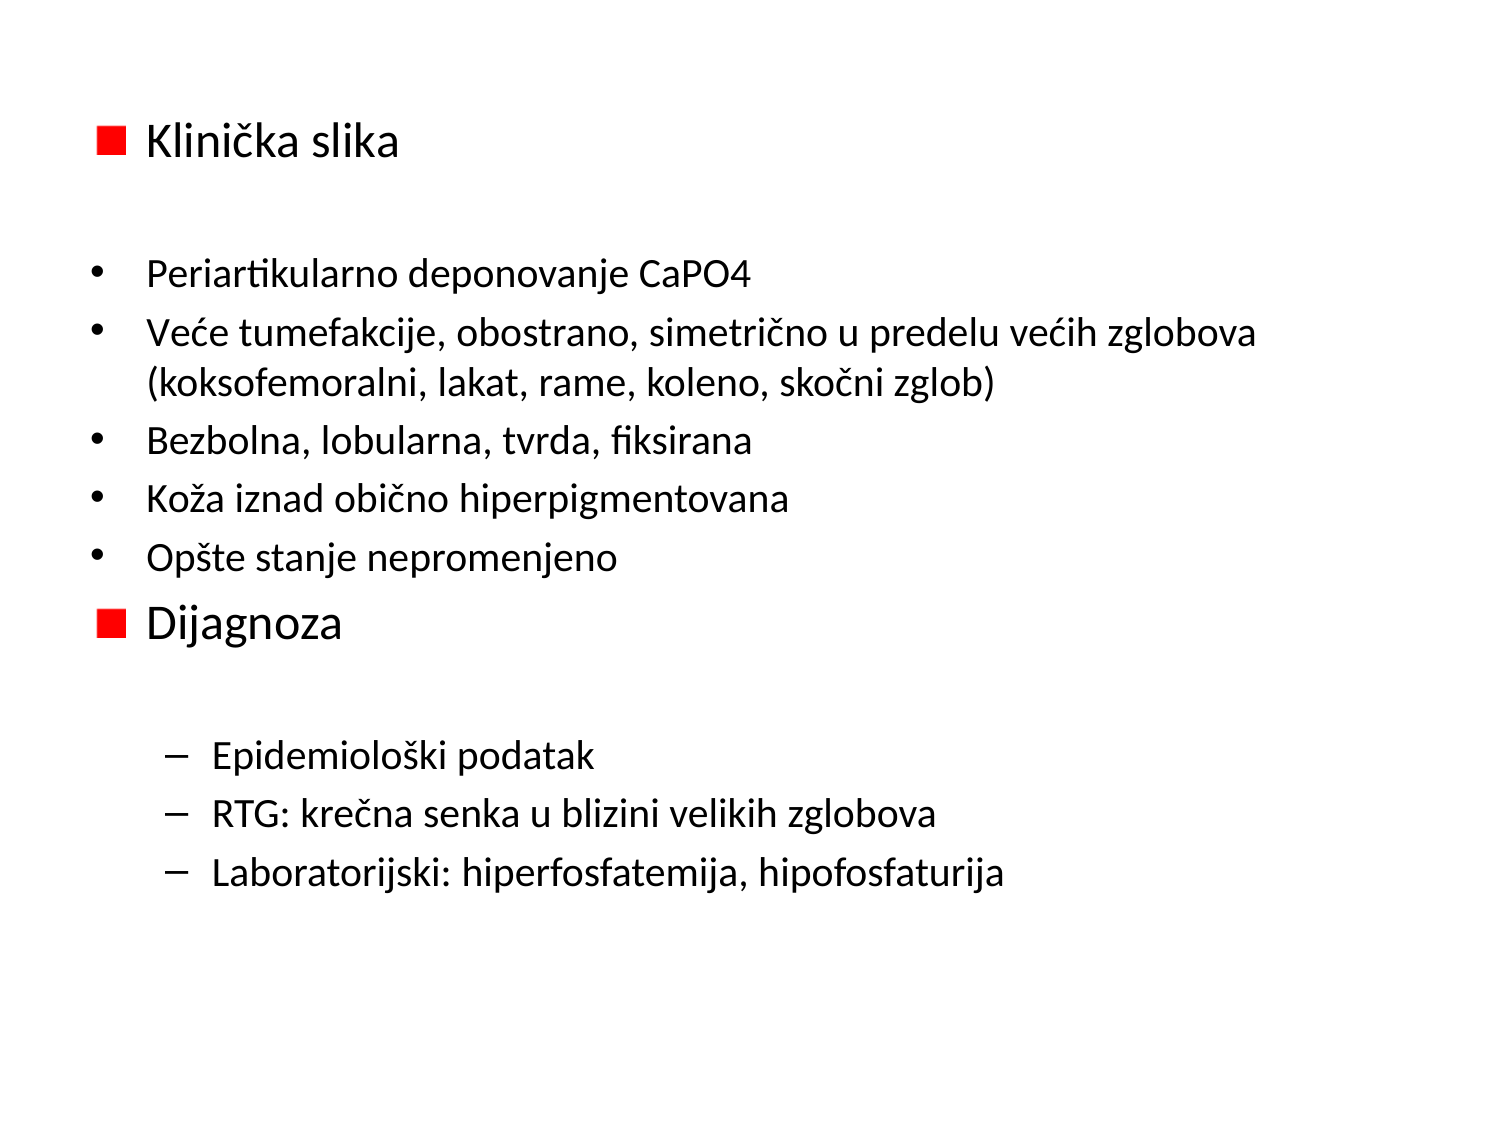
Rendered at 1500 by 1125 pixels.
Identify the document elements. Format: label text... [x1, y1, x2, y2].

picture [90, 602, 126, 638]
list Klinička slika Periartikularno deponovanje CaPO4 Veće tumefakcije, obostrano, simetrično u predelu većih zglobova (koksofemoralni, lakat, rame, koleno, skočni zglob) Bezbolna, lobularna, tvrda, fiksirana Koža iznad obično hiperpigmentovana Opšte stanje nepromenjeno Dijagnoza Epidemiološki podatak RTG: krečna senka u blizini velikih zglobova Laboratorijski: hiperfosfatemija, hipofosfaturija [75, 99, 1425, 1005]
picture [90, 119, 126, 155]
